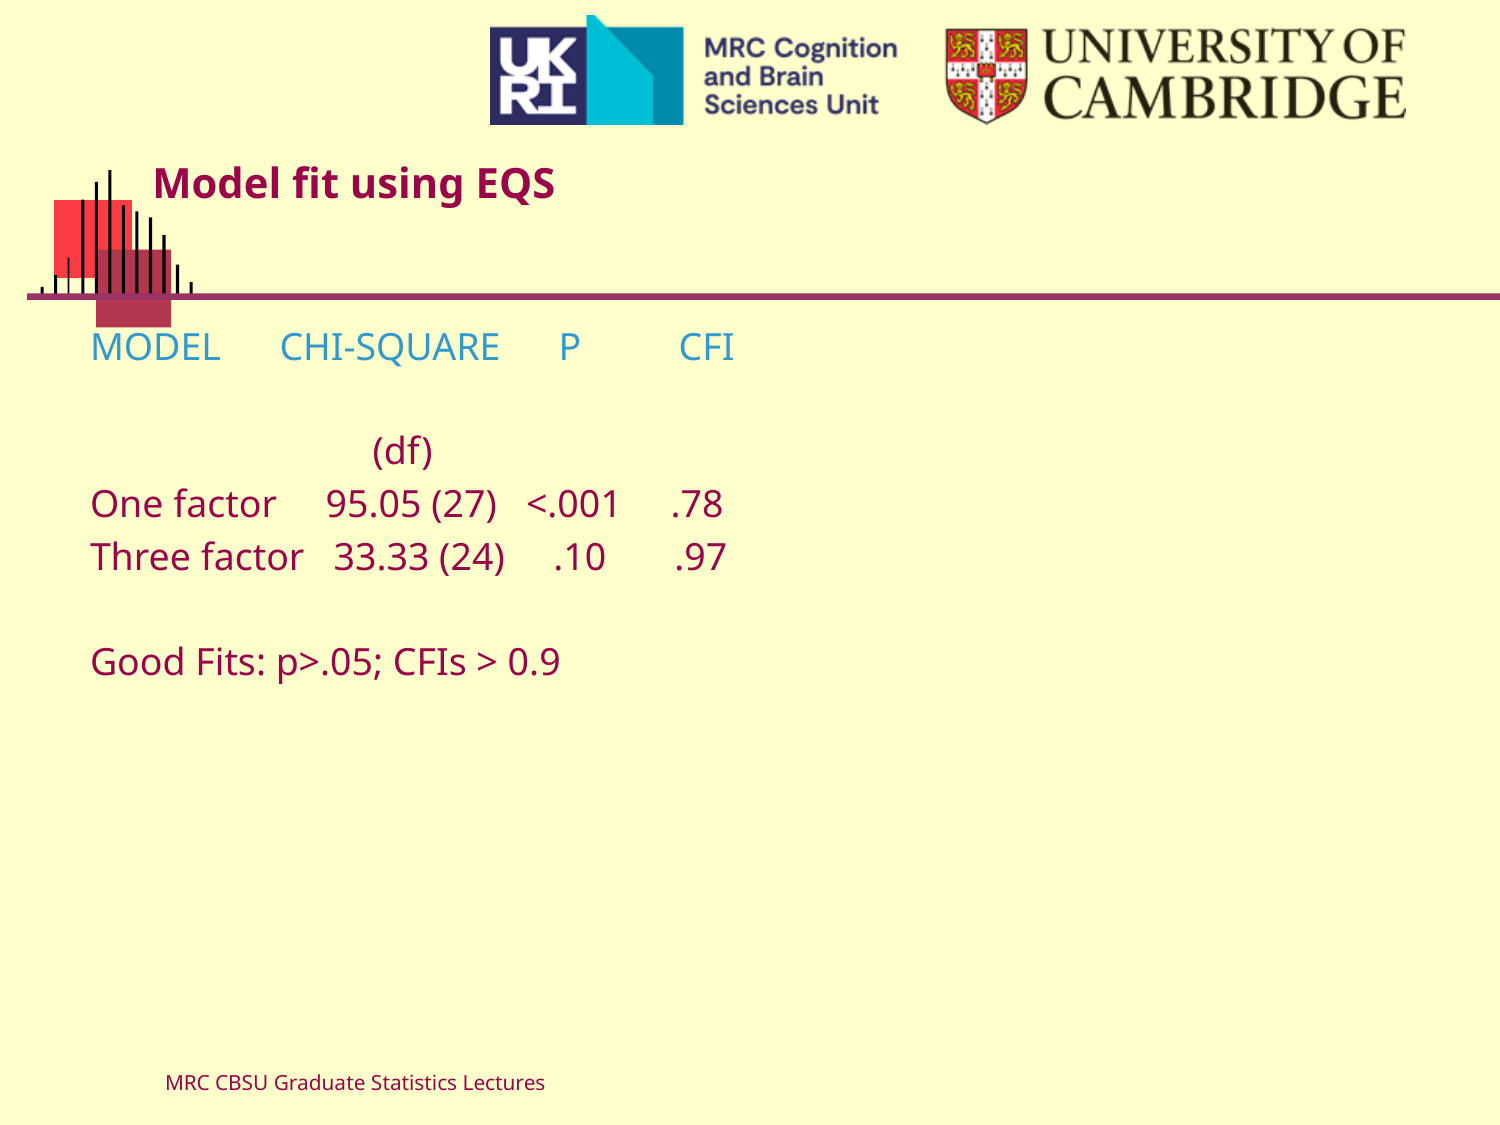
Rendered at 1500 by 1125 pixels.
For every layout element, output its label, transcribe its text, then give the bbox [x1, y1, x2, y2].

list MODEL CHI-SQUARE P CFI (df) One factor 95.05 (27) <.001 .78 Three factor 33.33 (24) .10 .97 Good Fits: p>.05; CFIs > 0.9 [75, 262, 1425, 1038]
title Model fit using EQS [137, 137, 988, 233]
picture [490, 15, 1406, 125]
footer MRC CBSU Graduate Statistics Lectures [149, 1062, 988, 1101]
